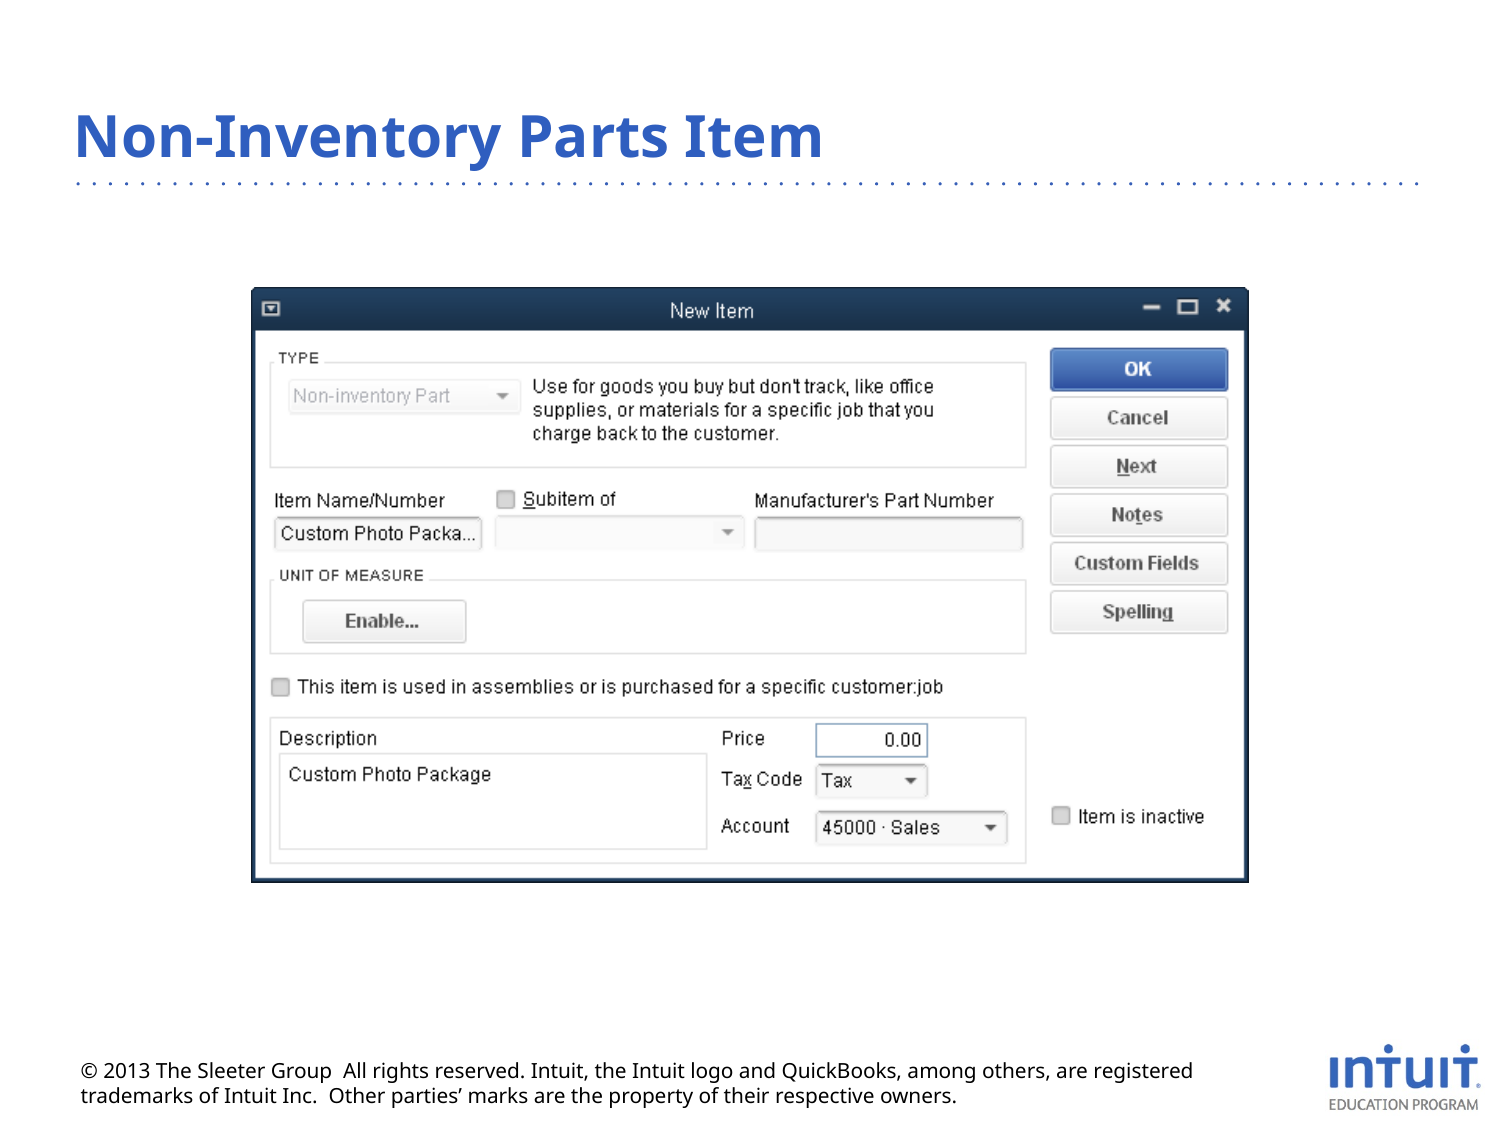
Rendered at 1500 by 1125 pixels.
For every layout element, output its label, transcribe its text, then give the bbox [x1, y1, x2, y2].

title Non-Inventory Parts Item [73, 62, 1424, 169]
picture [251, 287, 1249, 884]
picture [1325, 1039, 1485, 1116]
